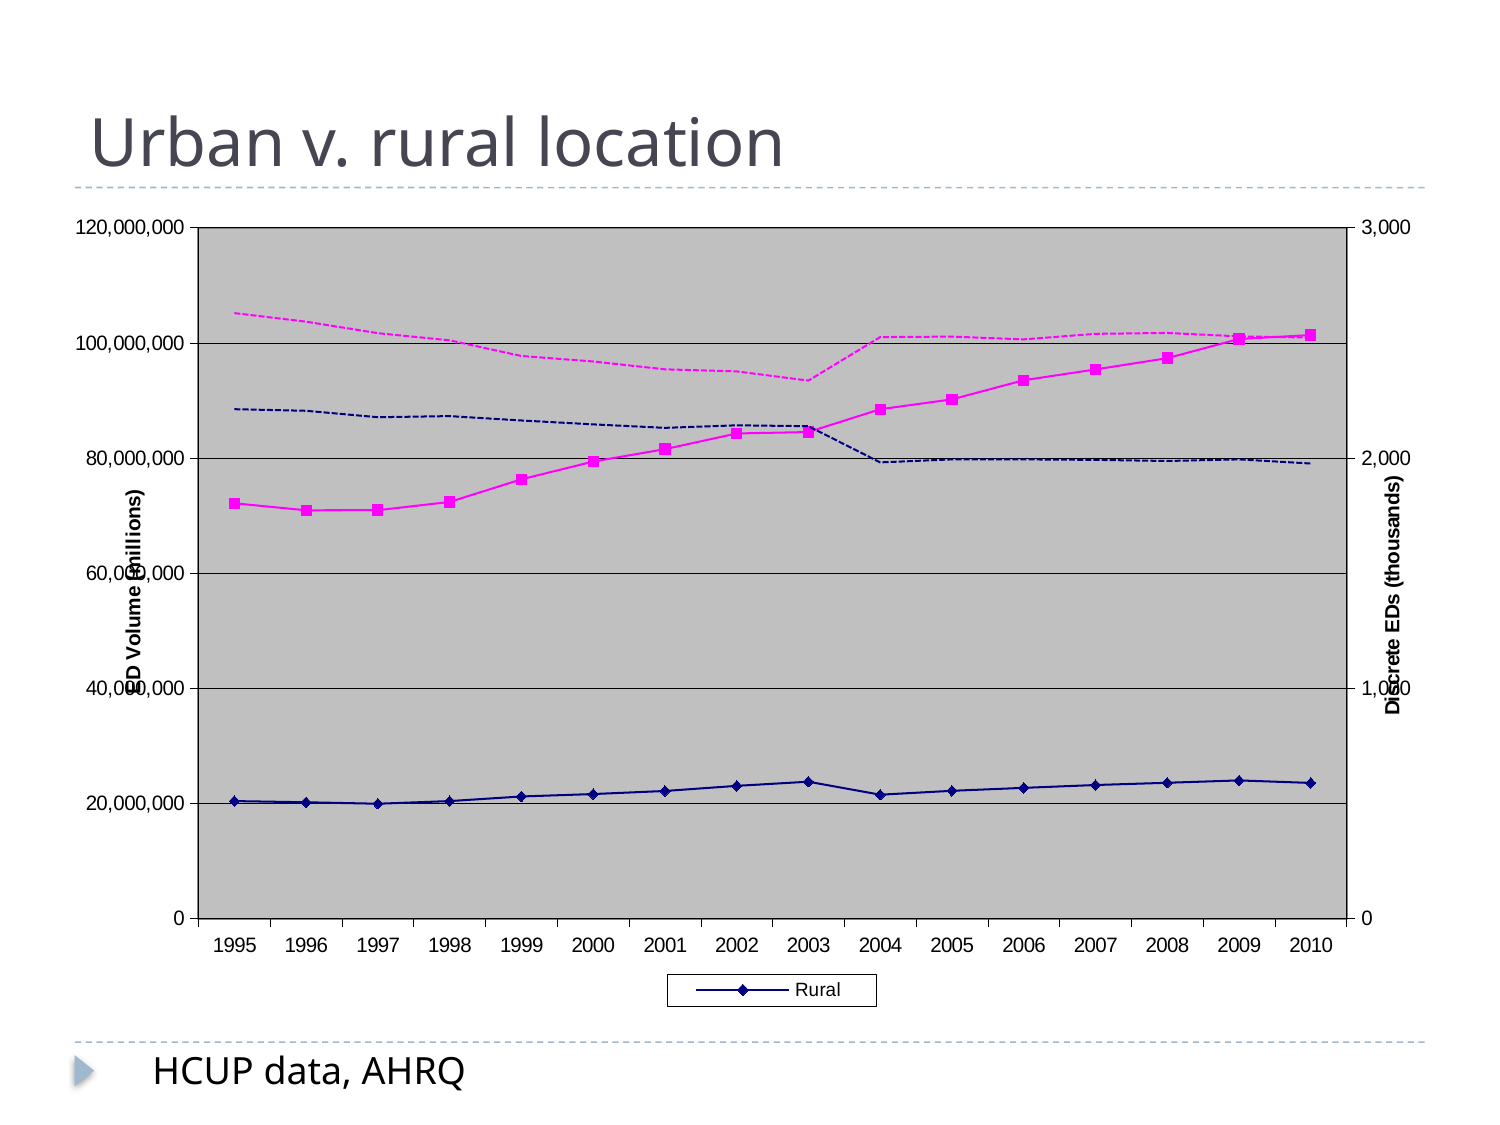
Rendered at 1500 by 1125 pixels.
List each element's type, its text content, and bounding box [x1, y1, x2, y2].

chart [74, 199, 1426, 1011]
title Urban v. rural location [75, 24, 1425, 188]
text_box HCUP data, AHRQ [137, 1039, 850, 1100]
